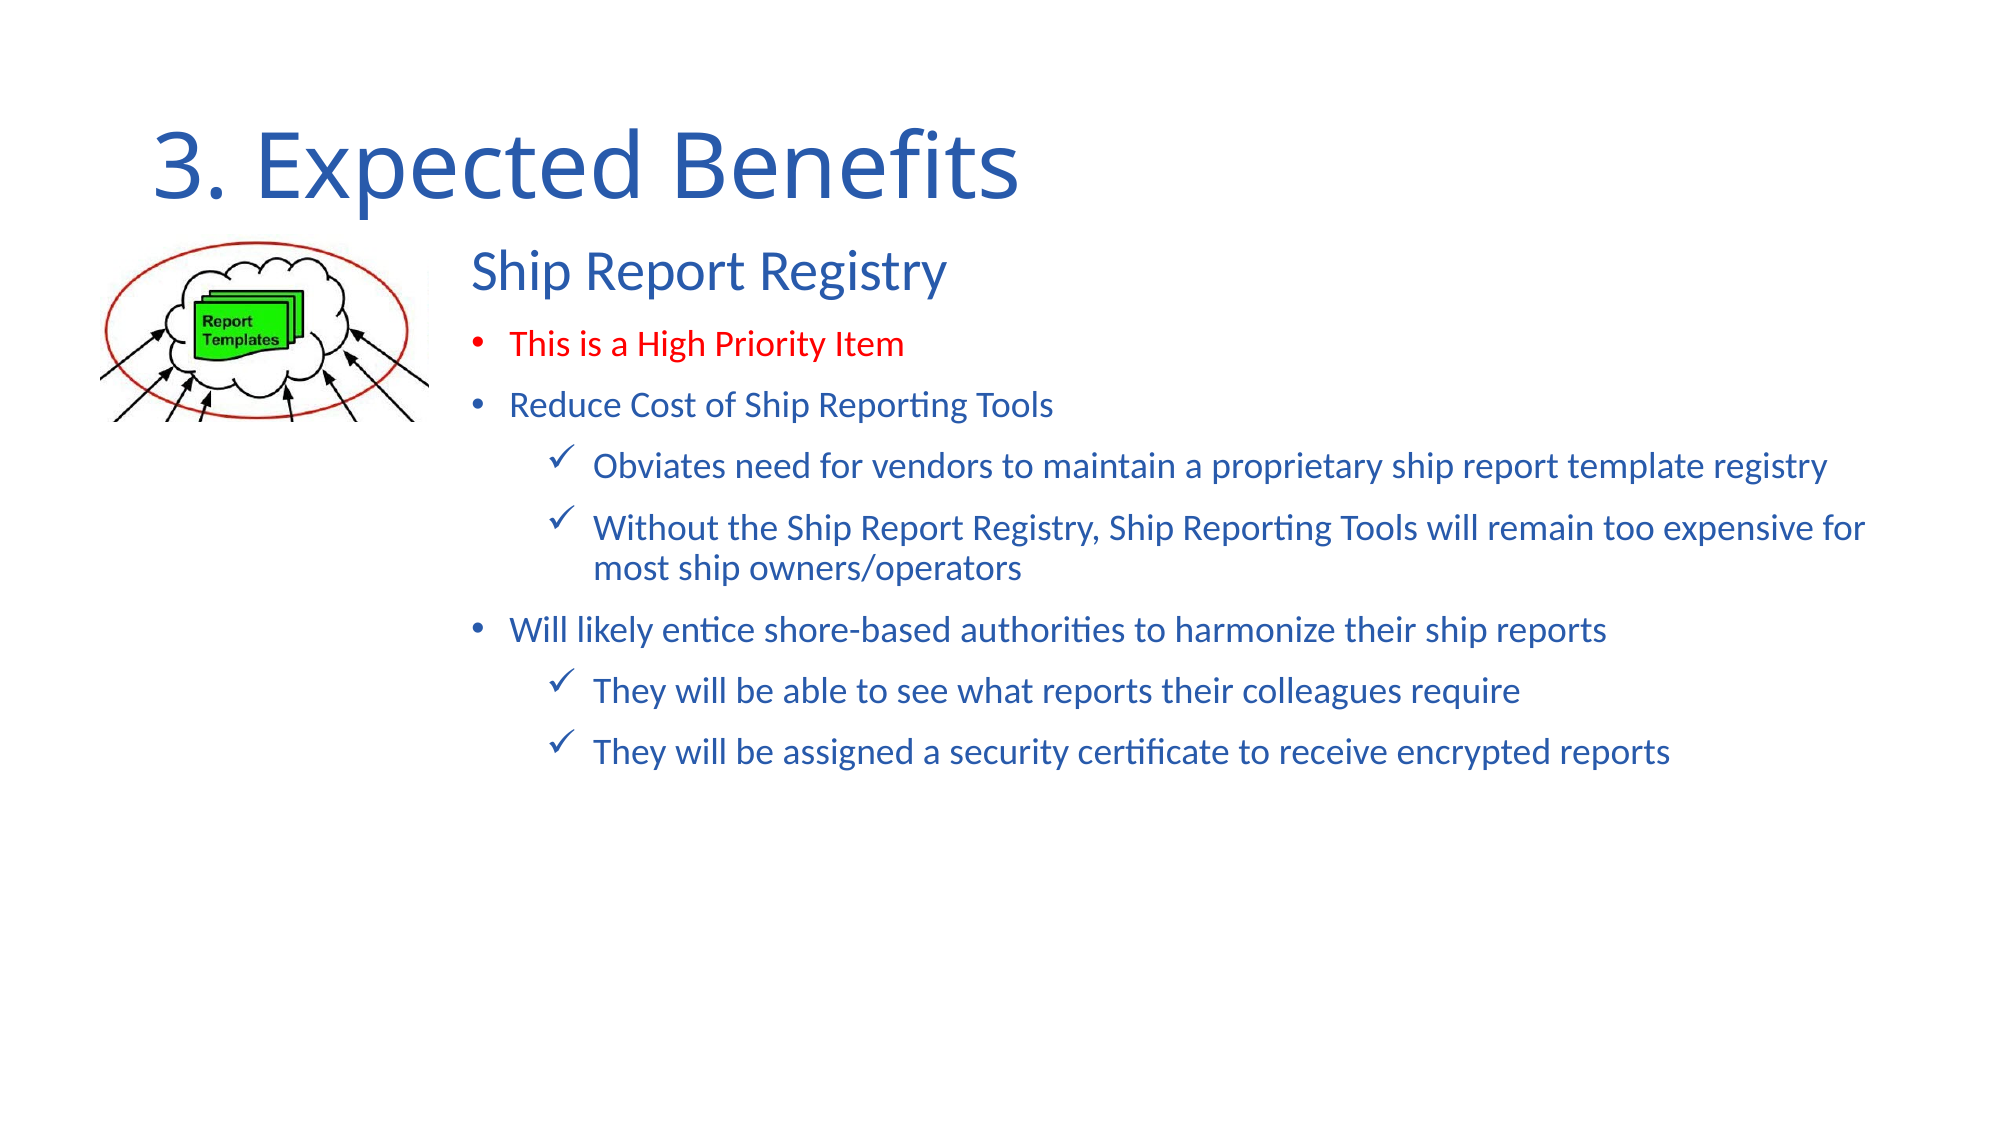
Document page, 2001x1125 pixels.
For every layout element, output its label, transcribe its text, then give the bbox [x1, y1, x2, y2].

text_box Ship Report Registry This is a High Priority Item Reduce Cost of Ship Reporting Tools Obviates need for vendors to maintain a proprietary ship report template registry Without the Ship Report Registry, Ship Reporting Tools will remain too expensive for most ship owners/operators Will likely entice shore-based authorities to harmonize their ship reports They will be able to see what reports their colleagues require They will be assigned a security certificate to receive encrypted reports [456, 232, 1899, 903]
title 3. Expected Benefits [137, 59, 1863, 278]
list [100, 234, 429, 422]
